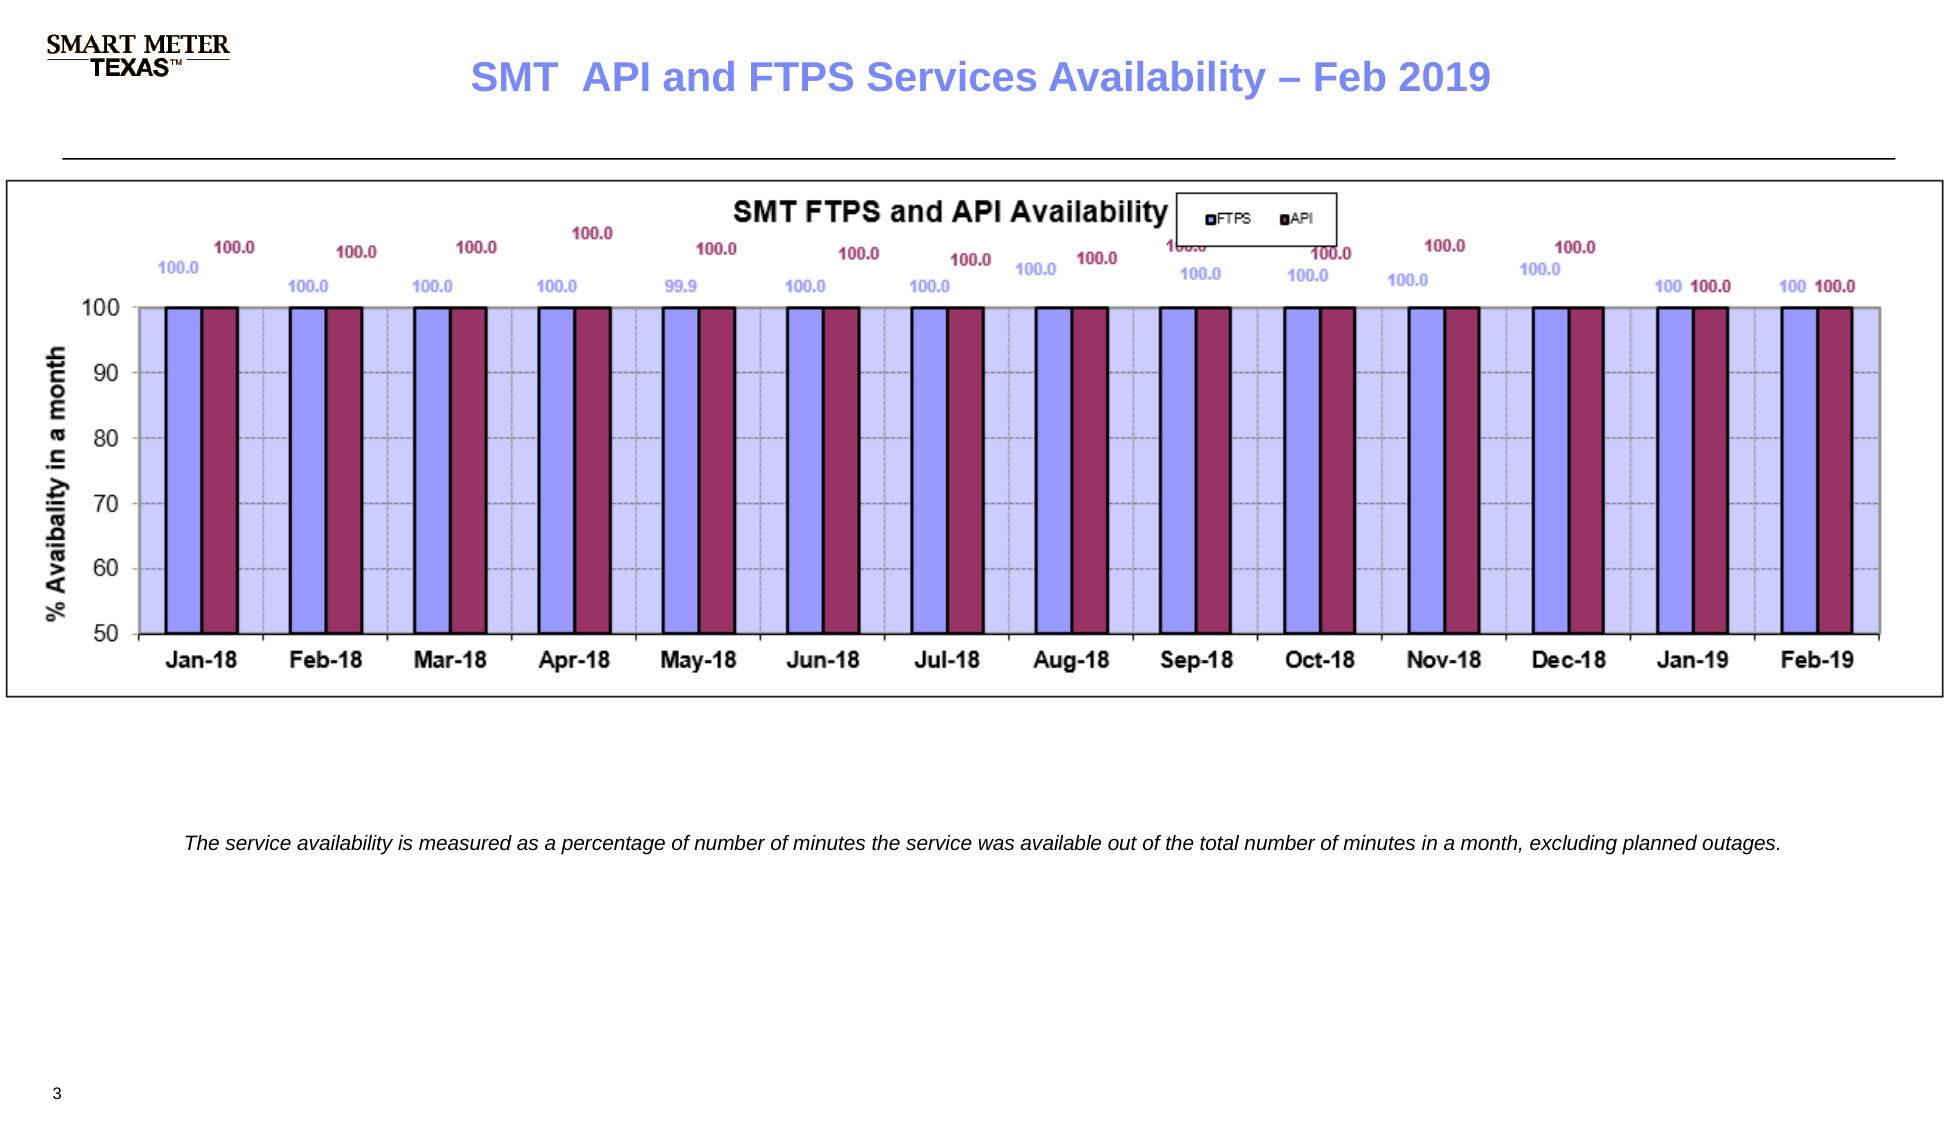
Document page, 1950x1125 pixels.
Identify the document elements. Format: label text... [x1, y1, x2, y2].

picture [33, 24, 238, 84]
slide_number 3 [37, 1074, 116, 1106]
text_box The service availability is measured as a percentage of number of minutes the service was available out of the total number of minutes in a month, excluding planned outages. [169, 822, 1820, 863]
picture [0, 174, 1950, 704]
text_box SMT API and FTPS Services Availability – Feb 2019 [237, 37, 1825, 120]
